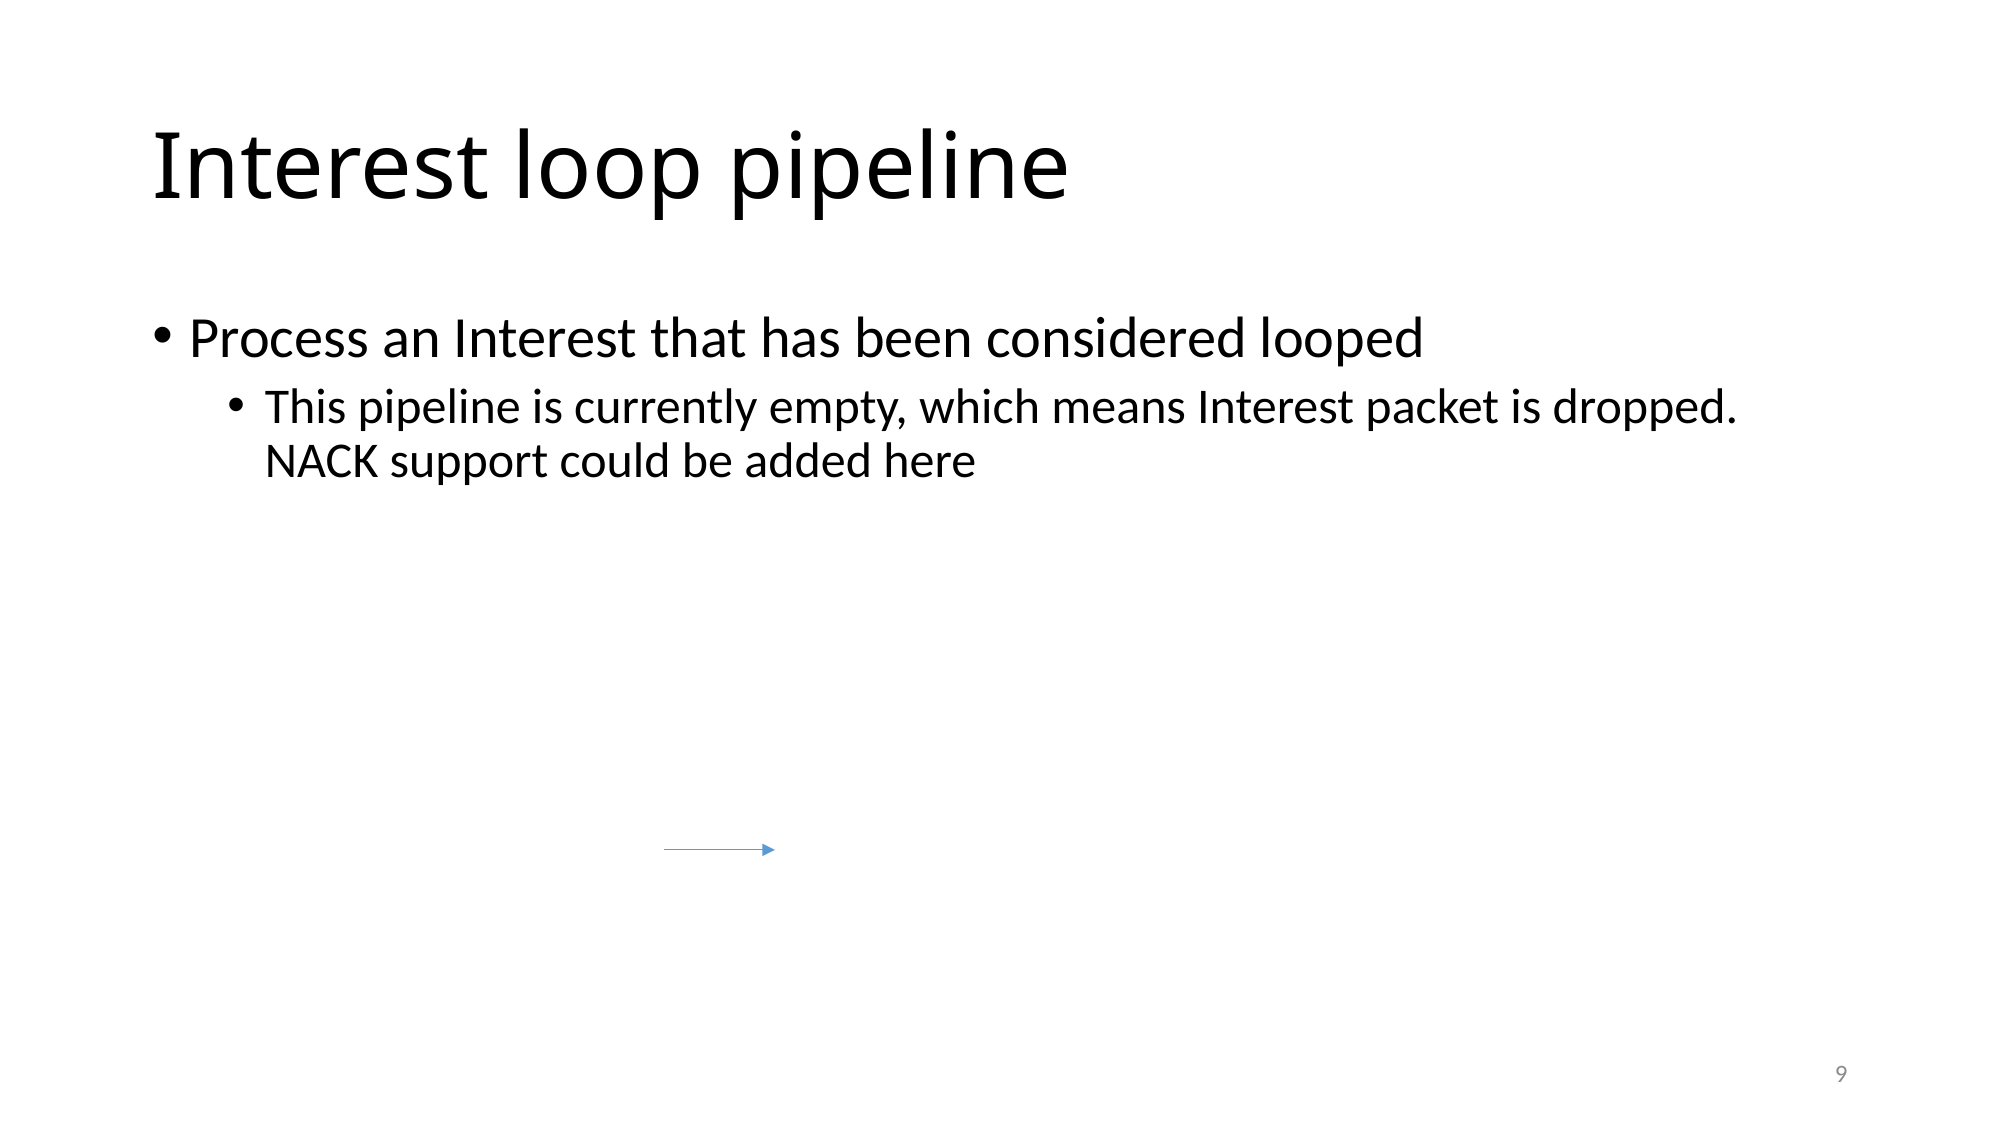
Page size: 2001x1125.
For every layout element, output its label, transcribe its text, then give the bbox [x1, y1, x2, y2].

slide_number 9 [1412, 1042, 1863, 1103]
list Process an Interest that has been considered looped This pipeline is currently empty, which means Interest packet is dropped. NACK support could be added here [137, 299, 1863, 1014]
title Interest loop pipeline [137, 59, 1863, 278]
